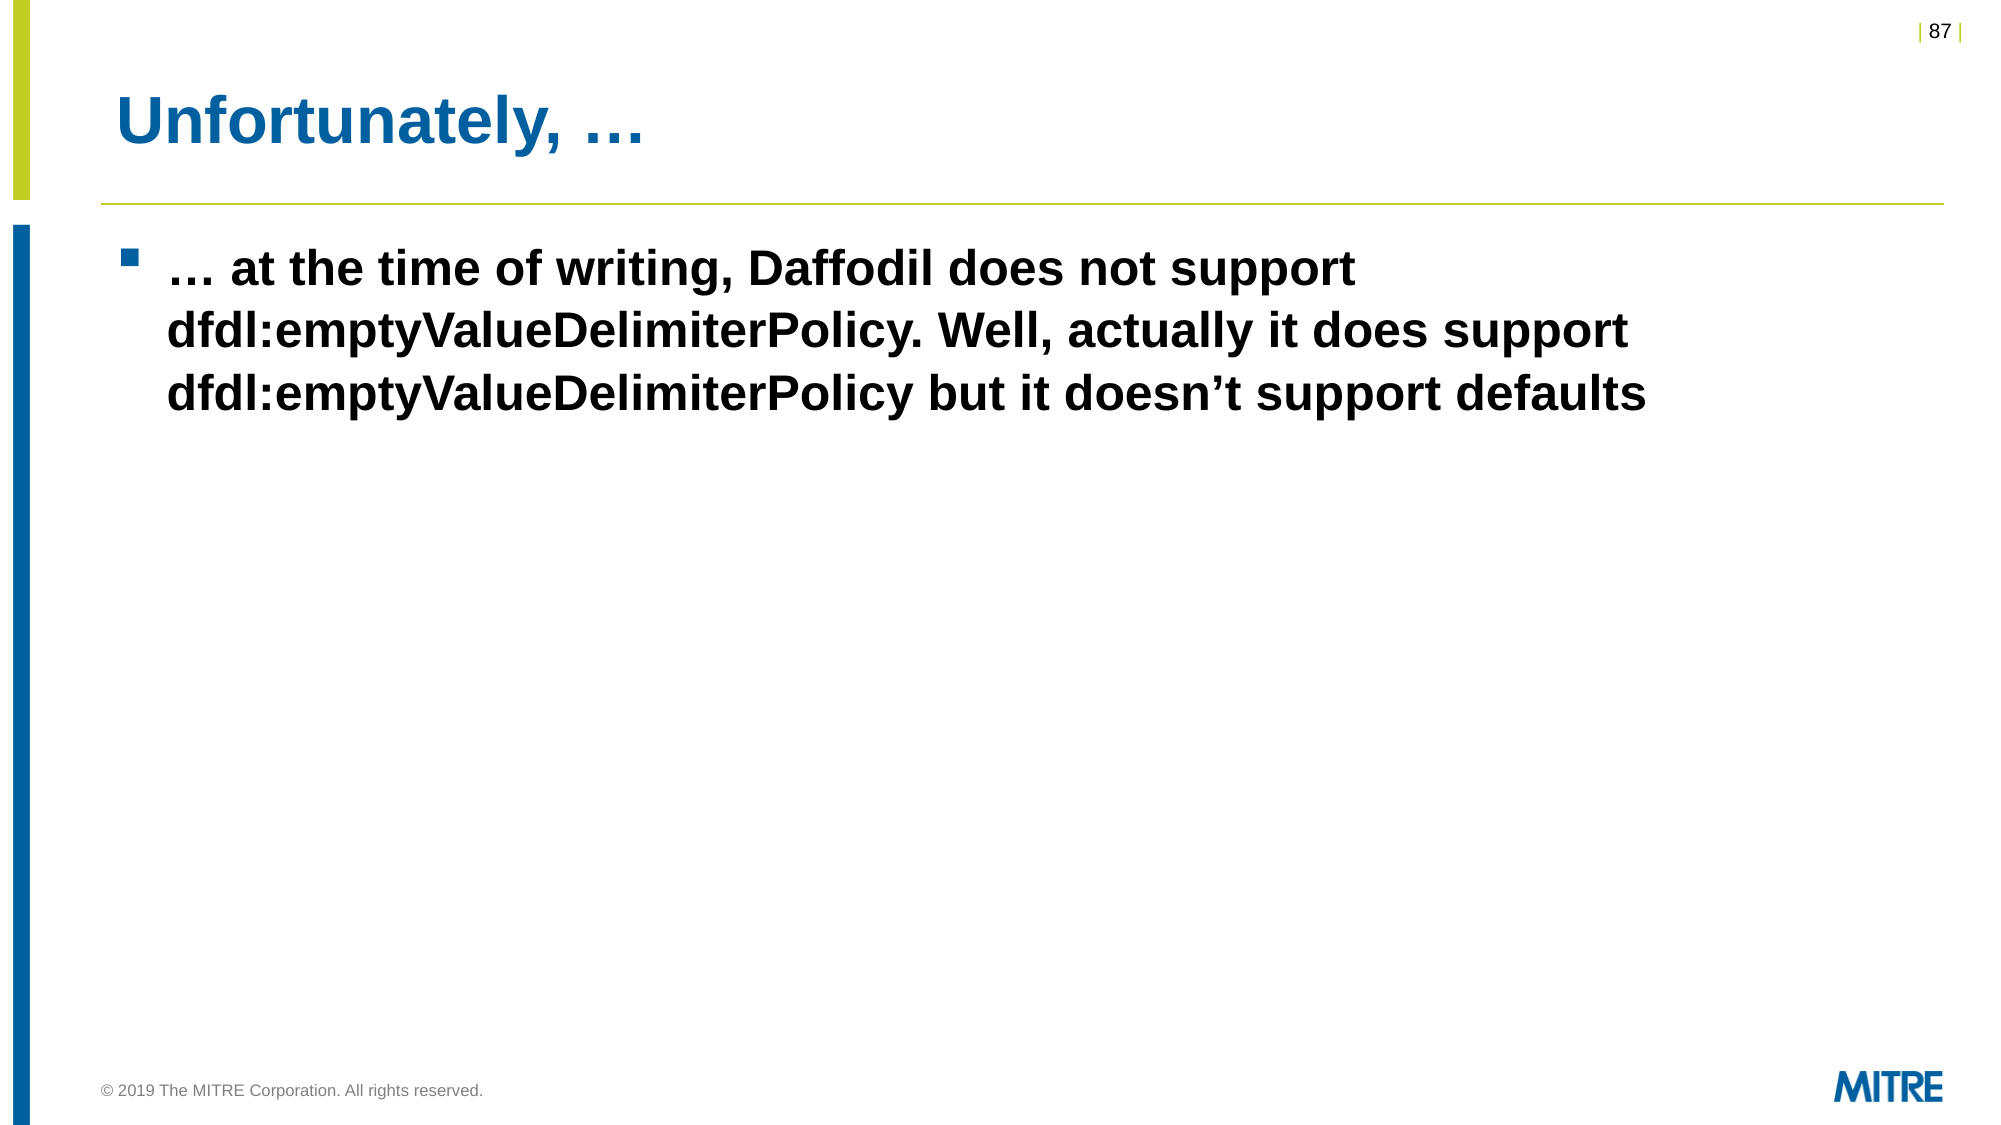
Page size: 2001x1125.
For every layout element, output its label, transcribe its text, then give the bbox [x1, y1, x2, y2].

list … at the time of writing, Daffodil does not support dfdl:emptyValueDelimiterPolicy. Well, actually it does support dfdl:emptyValueDelimiterPolicy but it doesn’t support defaults [101, 224, 1945, 1012]
title Unfortunately, … [101, 60, 1945, 184]
picture [1834, 1068, 1945, 1109]
footer © 2019 The MITRE Corporation. All rights reserved. [101, 1069, 1338, 1110]
